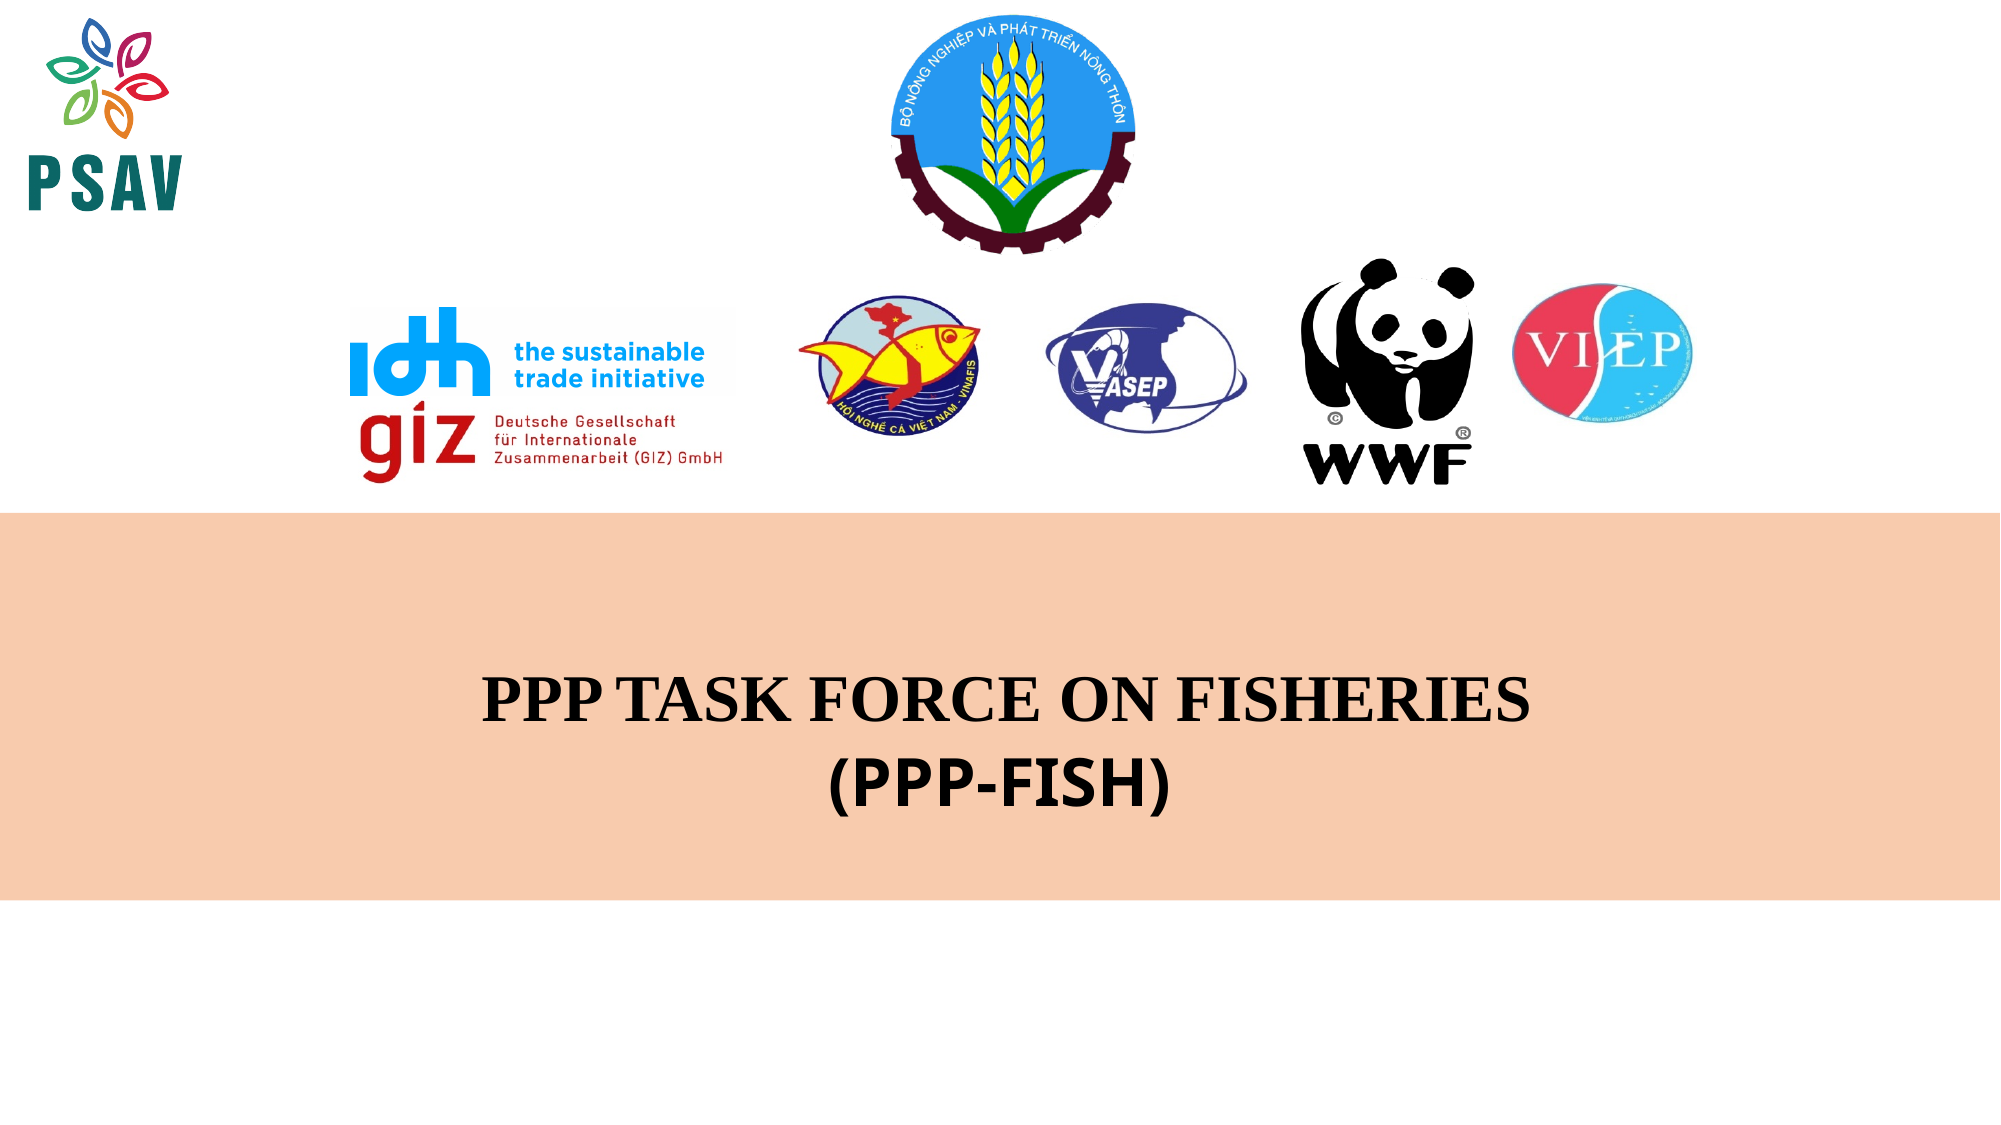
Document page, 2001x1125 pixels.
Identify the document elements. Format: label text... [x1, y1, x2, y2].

table_header [808, 510, 1118, 615]
table_header [548, 510, 808, 615]
picture [887, 13, 1138, 255]
picture [790, 286, 991, 440]
picture [352, 397, 736, 485]
picture [26, 18, 189, 229]
picture [349, 307, 736, 396]
text_box PPP TASK FORCE ON FISHERIES (PPP-FISH) [0, 512, 2000, 901]
picture [1299, 257, 1475, 485]
picture [1512, 283, 1697, 428]
picture [1037, 284, 1263, 443]
table_header [1118, 510, 1452, 615]
